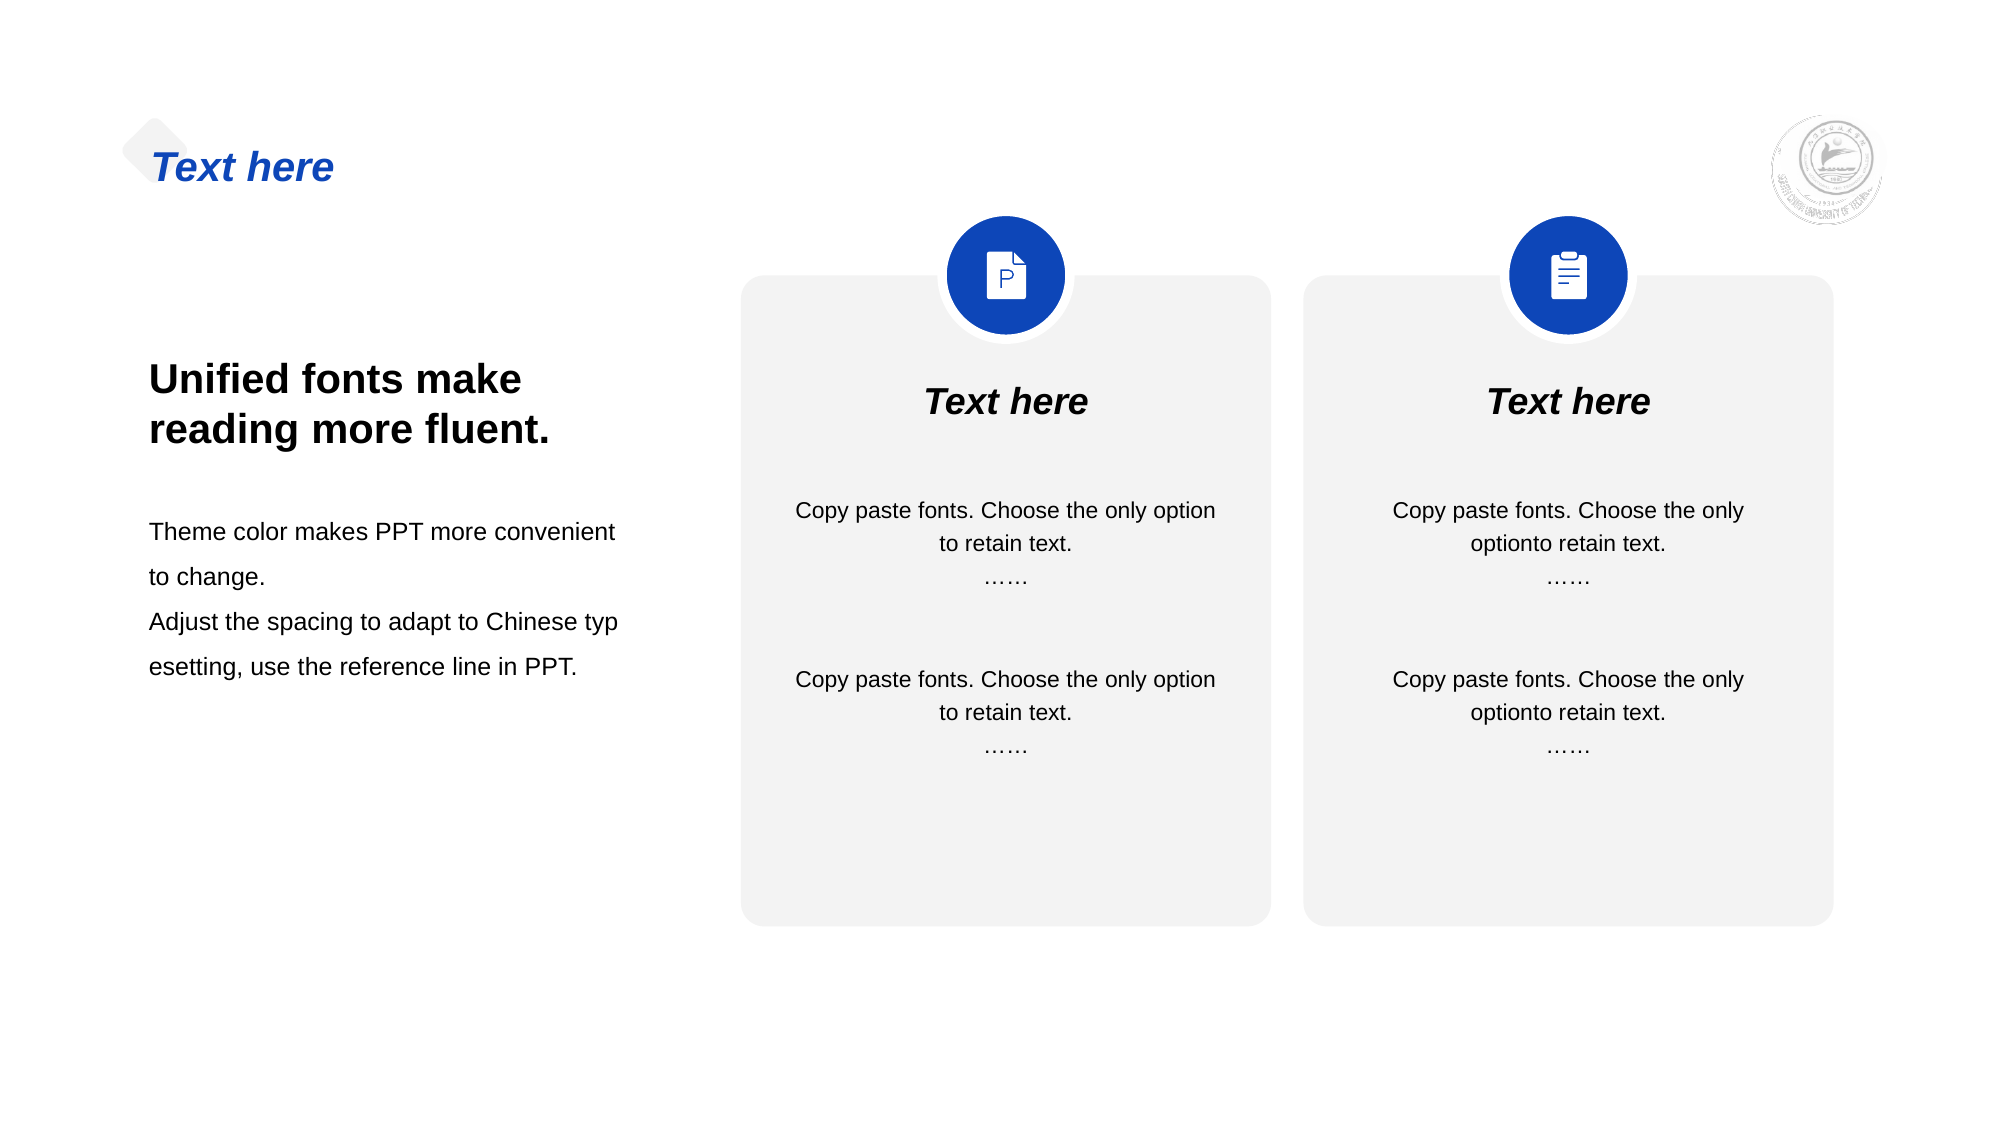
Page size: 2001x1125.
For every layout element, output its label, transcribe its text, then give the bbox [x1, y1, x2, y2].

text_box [740, 211, 1272, 927]
text_box Theme color makes PPT more convenient to change. Adjust the spacing to adapt to Chinese typ esetting, use the reference line in PPT. [133, 487, 637, 693]
text_box Unified fonts make reading more fluent. [133, 319, 740, 460]
title Text here [135, 29, 1916, 199]
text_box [1303, 211, 1834, 927]
picture [1771, 199, 1882, 225]
